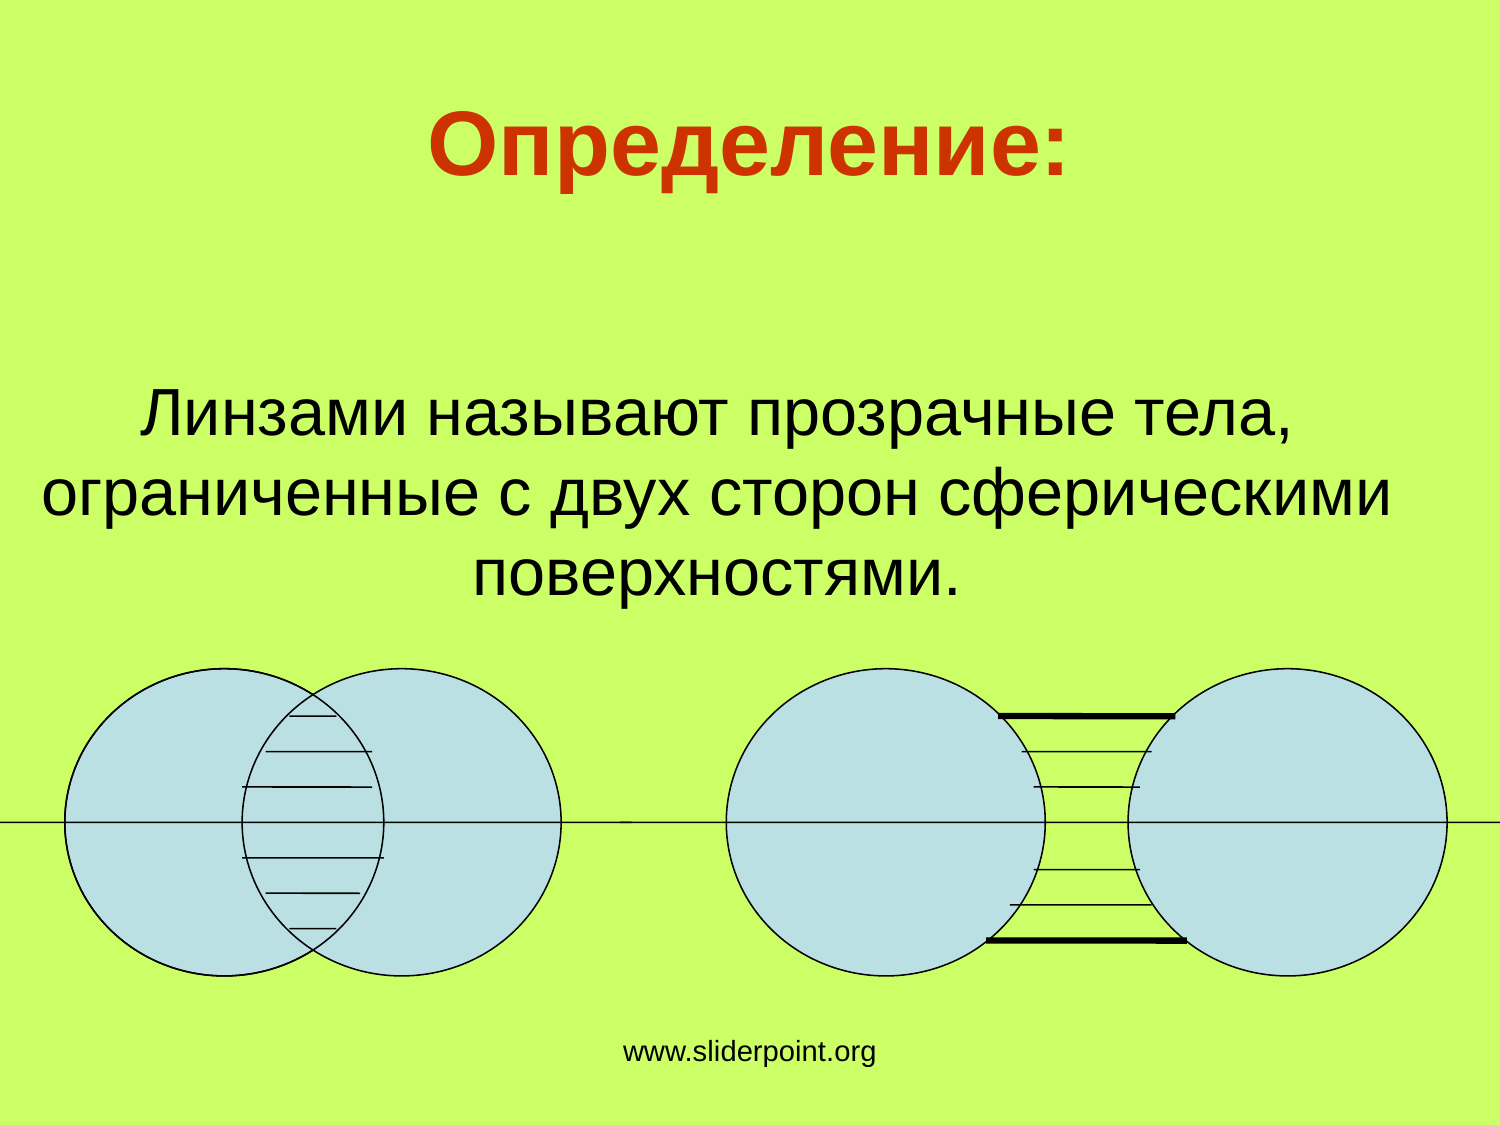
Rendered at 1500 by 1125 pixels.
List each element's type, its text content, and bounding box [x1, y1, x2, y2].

text_box [314, 823, 562, 976]
text_box [726, 823, 1046, 976]
text_box [313, 668, 562, 822]
text_box [64, 823, 384, 976]
title Определение: [74, 44, 1426, 233]
text_box [1128, 823, 1448, 976]
footer www.sliderpoint.org [512, 1024, 988, 1103]
text_box [1128, 668, 1448, 822]
text_box Линзами называют прозрачные тела, ограниченные с двух сторон сферическими поверхностями. [0, 361, 1436, 617]
text_box [64, 668, 384, 822]
text_box [726, 668, 1046, 822]
